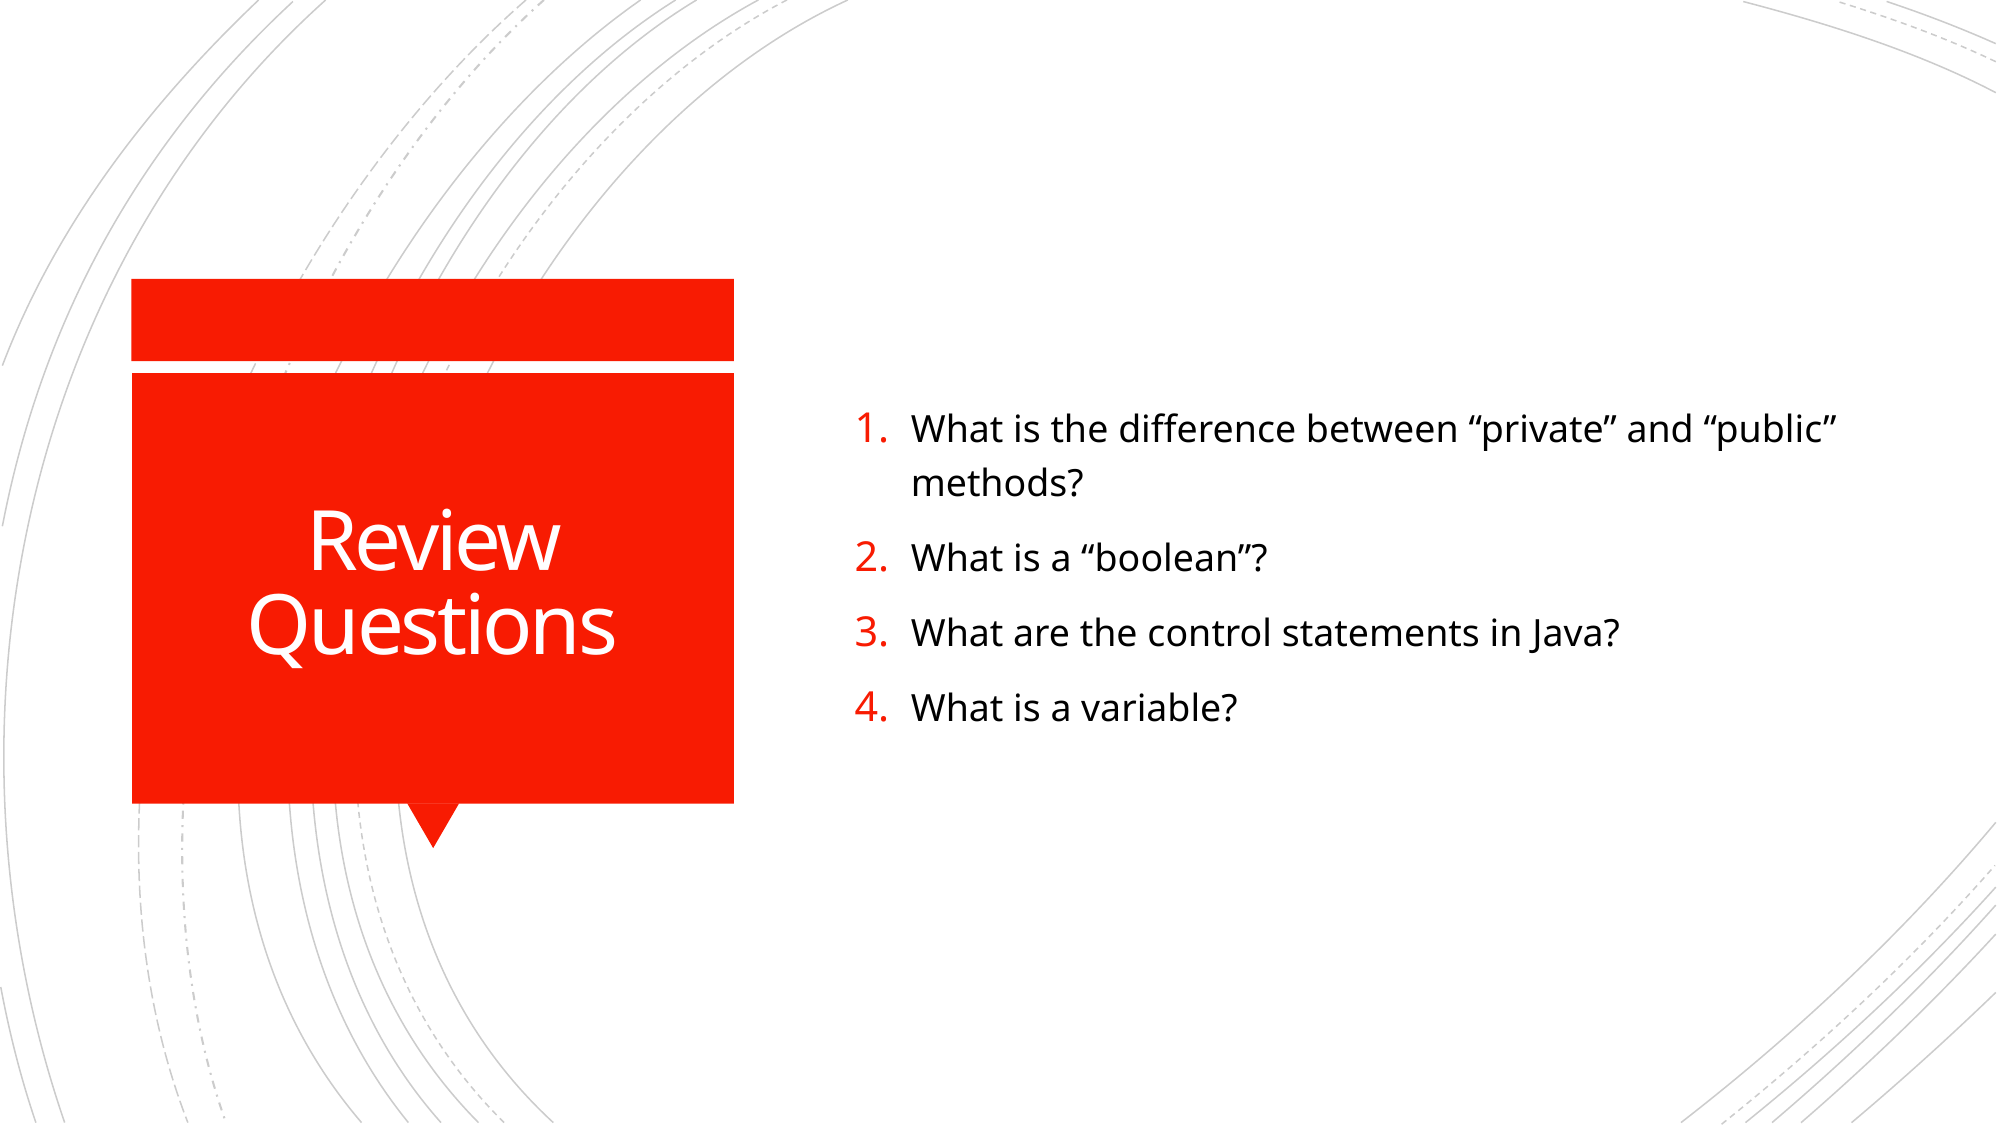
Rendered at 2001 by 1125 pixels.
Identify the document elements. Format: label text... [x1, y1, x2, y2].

title Review Questions [145, 385, 720, 789]
list What is the difference between “private” and “public” methods? What is a “boolean”? What are the control statements in Java? What is a variable? [839, 131, 1871, 993]
